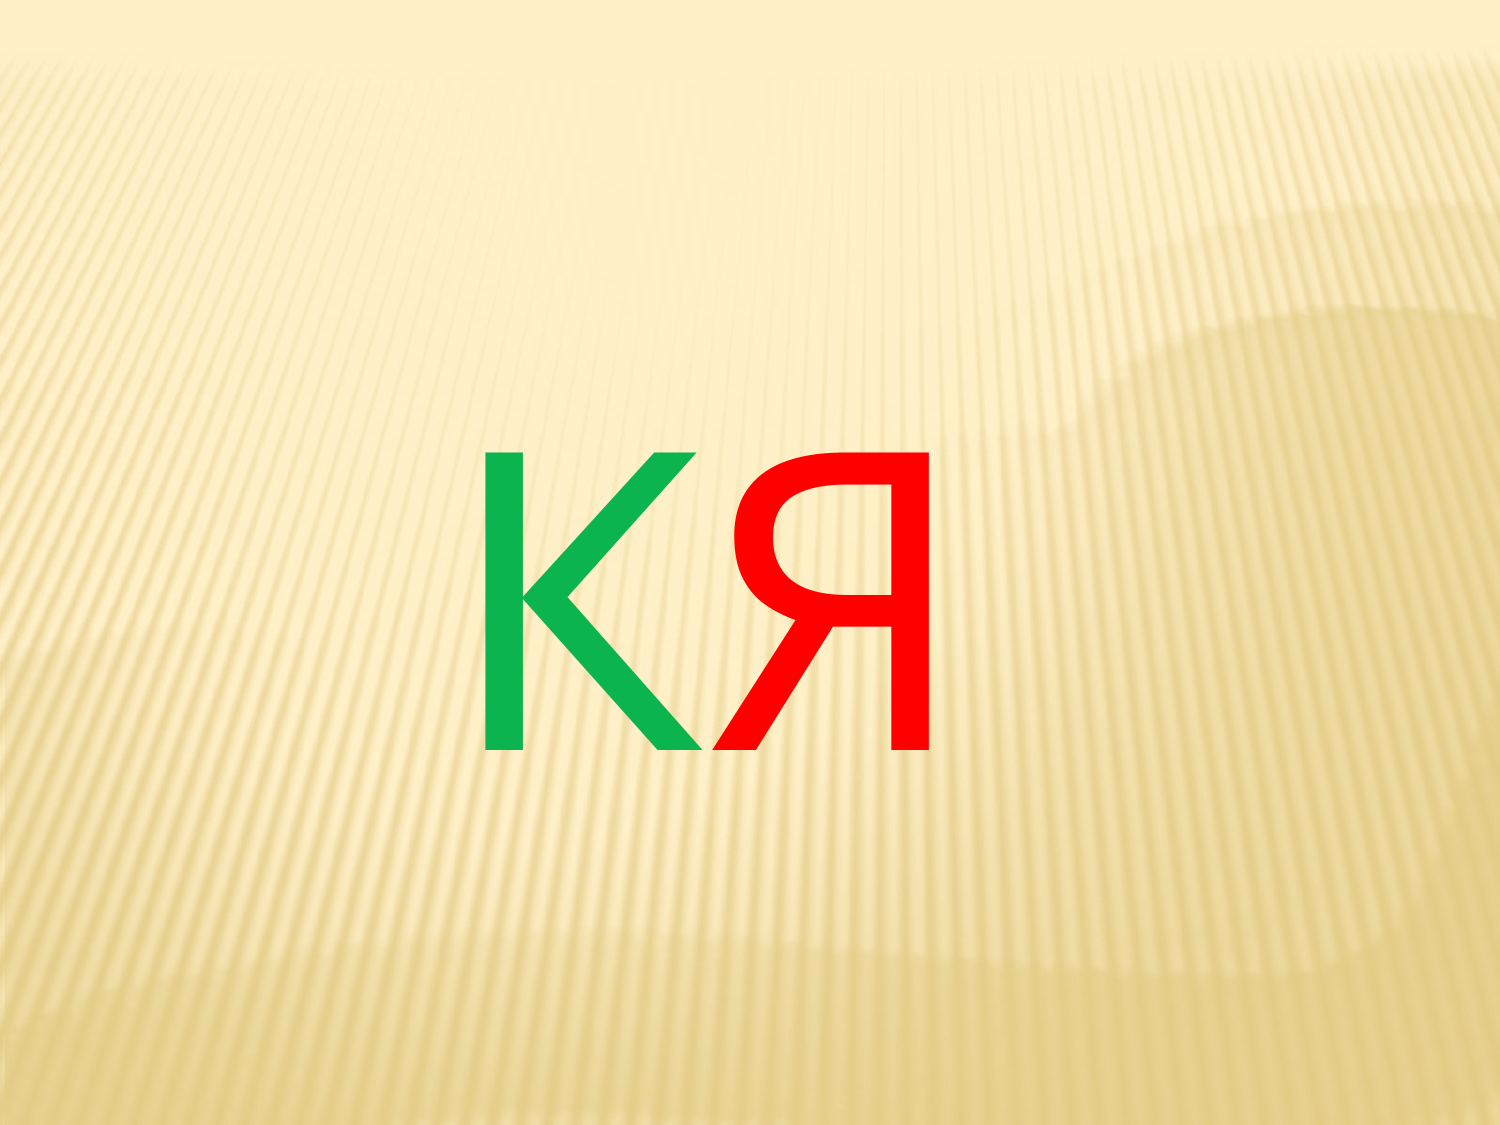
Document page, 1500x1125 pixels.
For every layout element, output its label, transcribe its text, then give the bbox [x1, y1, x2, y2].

text_box КЯ [430, 326, 1081, 842]
